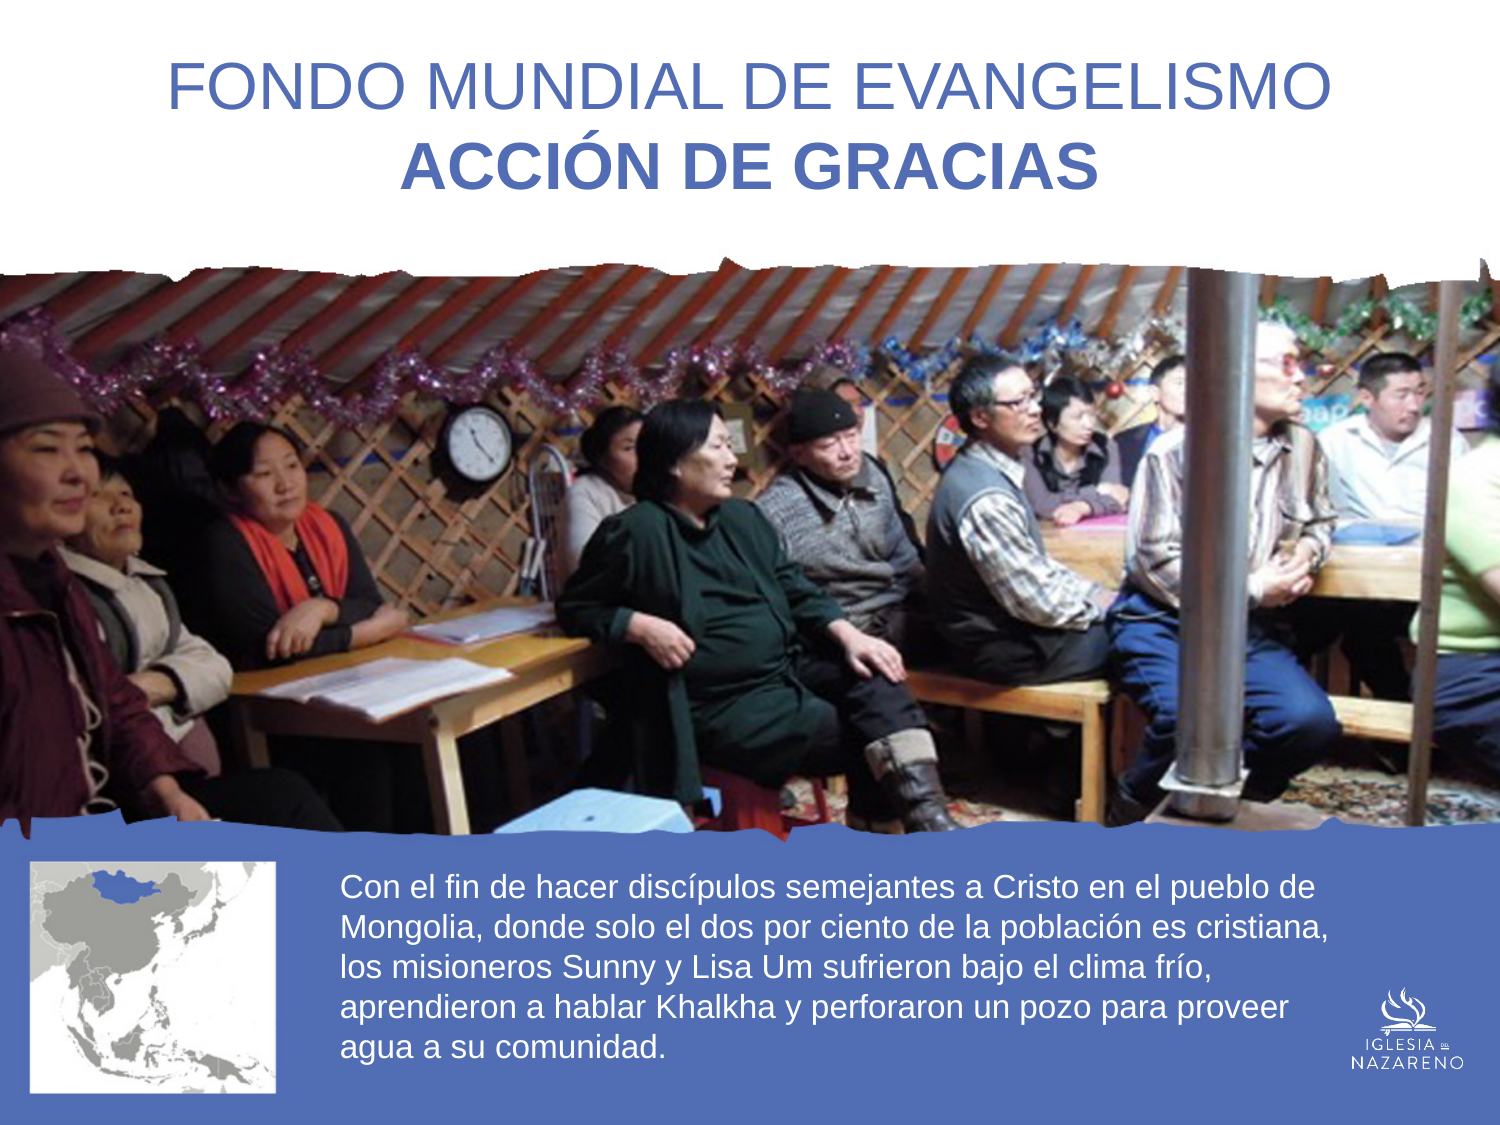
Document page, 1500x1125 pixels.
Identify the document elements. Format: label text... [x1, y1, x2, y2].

text_box Fondo Mundial de Evangelismo Acción de Gracias [12, 35, 1488, 211]
picture [0, 0, 1500, 1125]
text_box Con el fin de hacer discípulos semejantes a Cristo en el pueblo de Mongolia, donde solo el dos por ciento de la población es cristiana, los misioneros Sunny y Lisa Um sufrieron bajo el clima frío, aprendieron a hablar Khalkha y perforaron un pozo para proveer agua a su comunidad. [324, 857, 1350, 1073]
